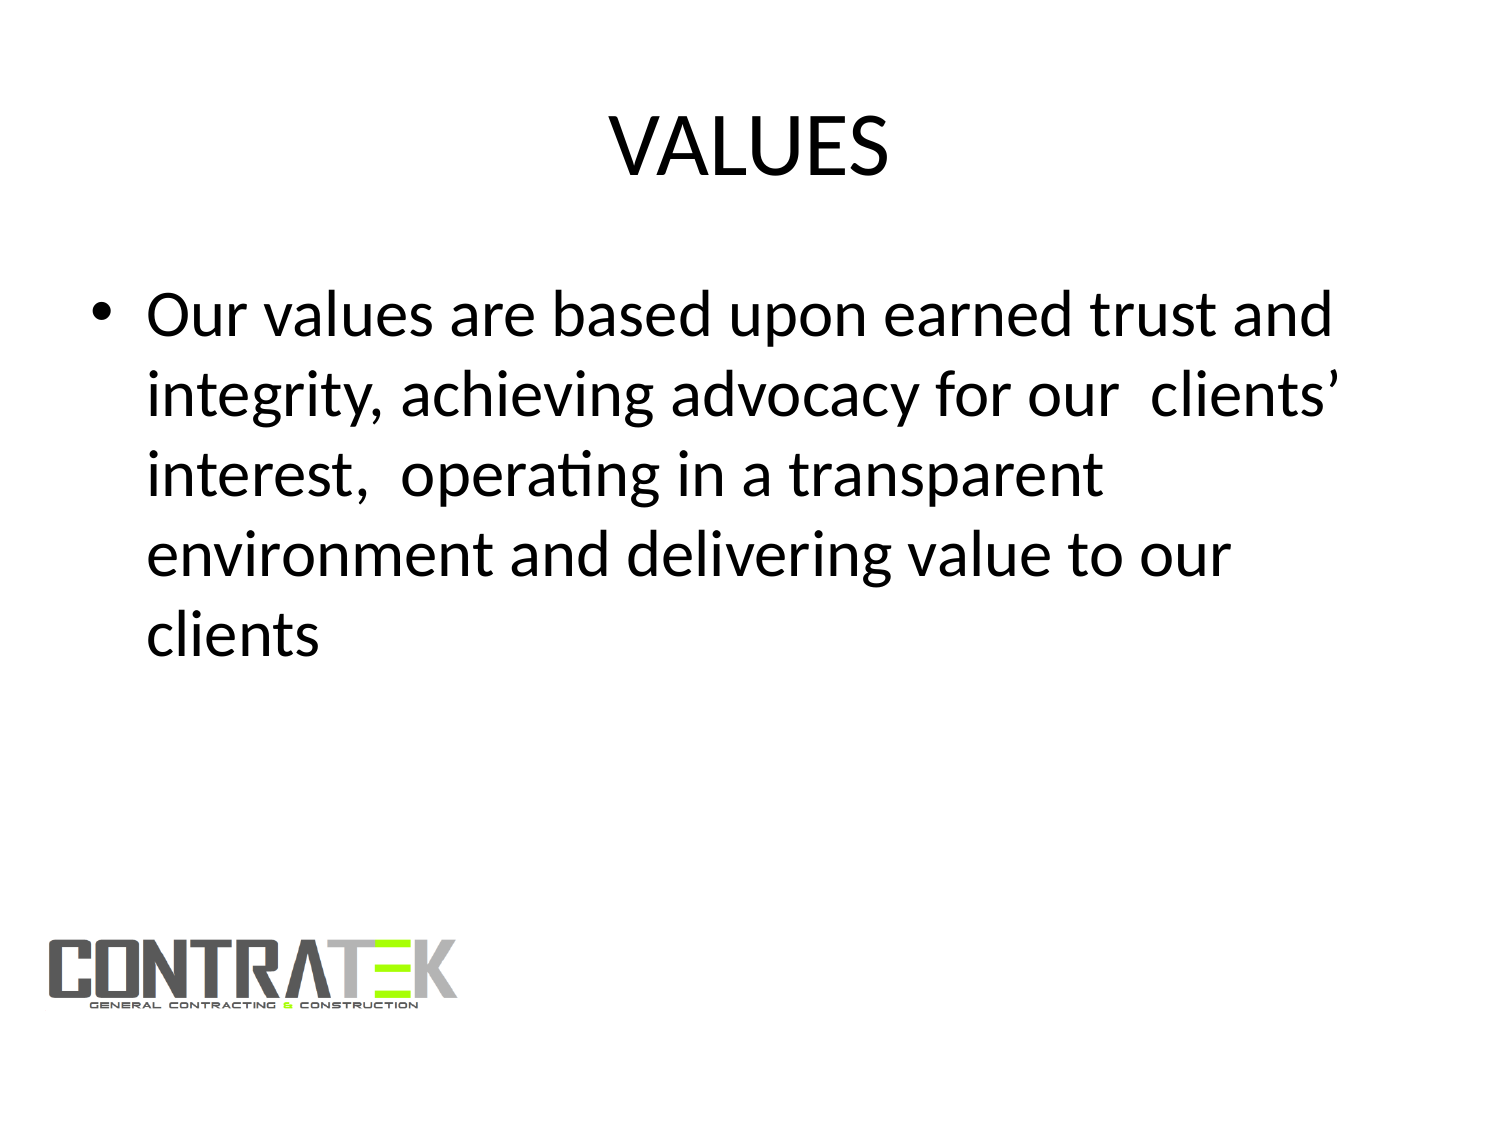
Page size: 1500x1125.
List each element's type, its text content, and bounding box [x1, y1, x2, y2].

picture [0, 935, 576, 1125]
title VALUES [75, 45, 1425, 233]
list Our values are based upon earned trust and integrity, achieving advocacy for our clients’ interest, operating in a transparent environment and delivering value to our clients [75, 262, 1425, 1005]
